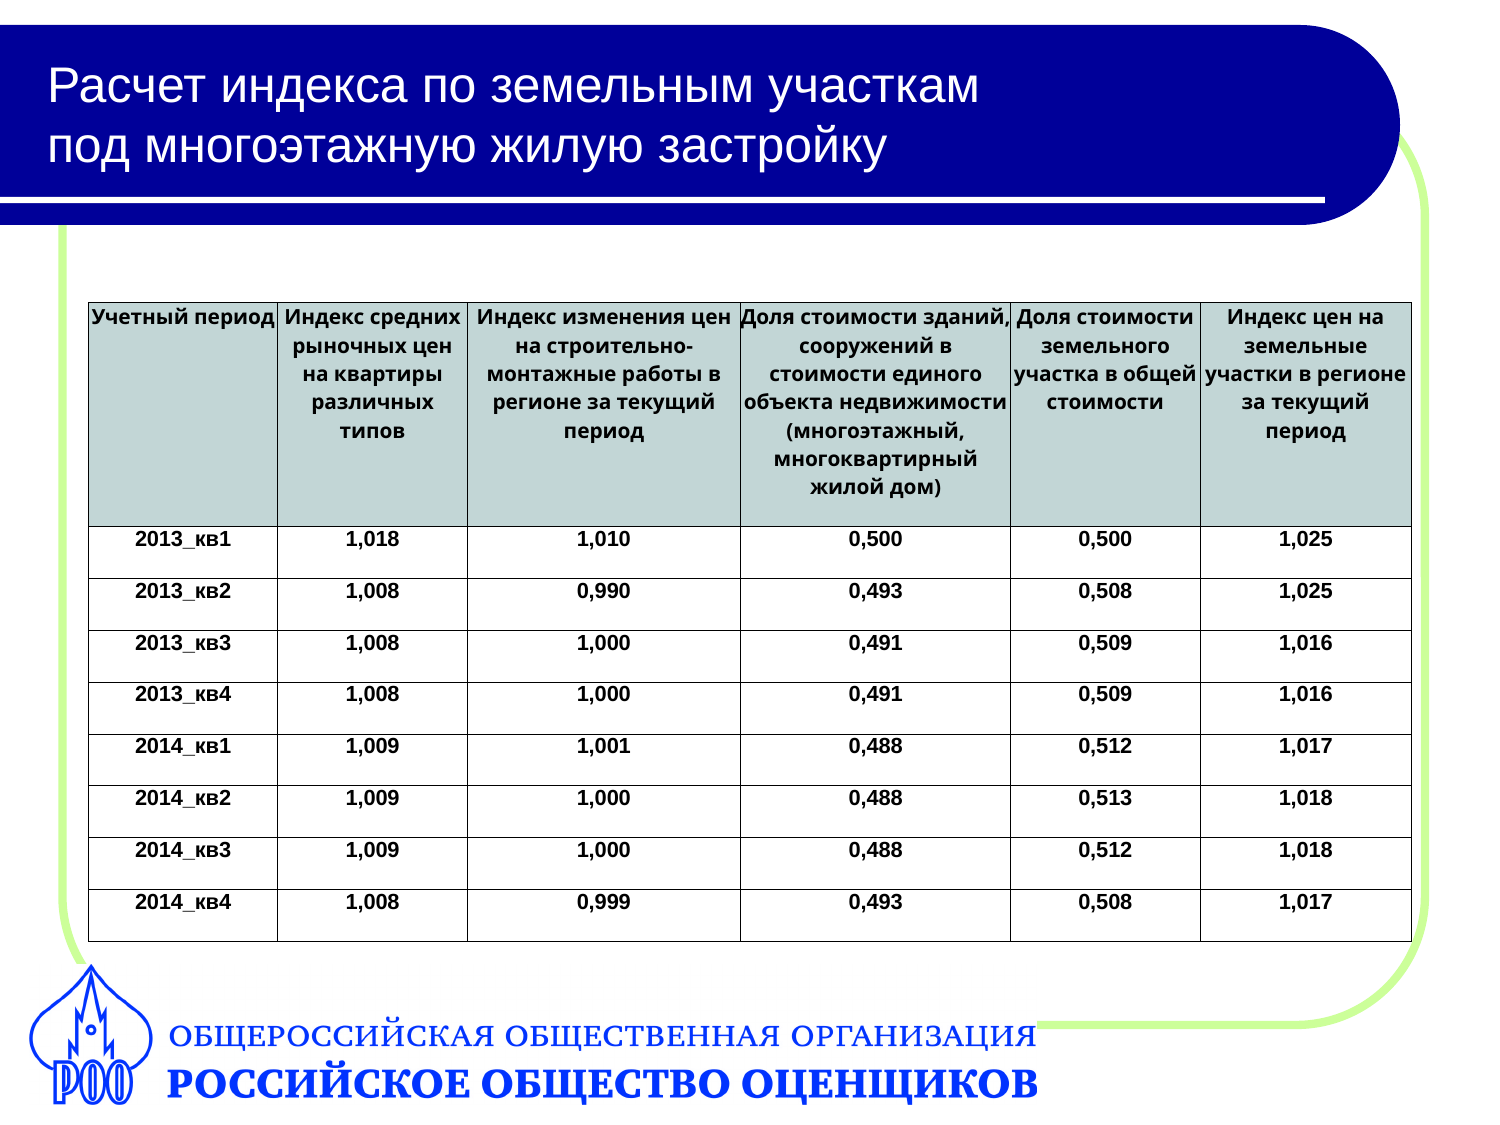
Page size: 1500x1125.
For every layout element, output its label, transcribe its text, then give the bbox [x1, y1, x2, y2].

table_header Доля стоимости зданий, сооружений в стоимости единого объекта недвижимости (многоэтажный, многоквартирный жилой дом) [741, 303, 1010, 526]
table_cell 2013_кв3 [89, 631, 277, 682]
table_cell 0,513 [1011, 786, 1200, 837]
table_cell 1,008 [278, 631, 467, 682]
table_header Индекс цен на земельные участки в регионе за текущий период [1201, 303, 1411, 526]
table_cell 0,493 [741, 579, 1010, 630]
table_cell 0,509 [1011, 631, 1200, 682]
table_cell 0,491 [741, 683, 1010, 734]
table_header Учетный период [89, 303, 277, 526]
table_cell 1,018 [278, 527, 467, 578]
table_cell 0,488 [741, 786, 1010, 837]
table_cell 1,001 [468, 735, 740, 785]
table_cell 1,016 [1201, 631, 1411, 682]
table_cell 0,508 [1011, 890, 1200, 941]
title Расчет индекса по земельным участкам под многоэтажную жилую застройку [32, 37, 1347, 188]
table_cell 2014_кв2 [89, 786, 277, 837]
table_cell 2014_кв3 [89, 838, 277, 889]
table_cell 0,488 [741, 838, 1010, 889]
table_header Доля стоимости земельного участка в общей стоимости [1011, 303, 1200, 526]
table_cell 1,009 [278, 838, 467, 889]
table_cell 0,512 [1011, 735, 1200, 785]
table_cell 0,500 [741, 527, 1010, 578]
table_cell 1,016 [1201, 683, 1411, 734]
table_cell 1,009 [278, 786, 467, 837]
table_cell 2014_кв4 [89, 890, 277, 941]
table_cell 0,990 [468, 579, 740, 630]
table_cell 1,009 [278, 735, 467, 785]
table_cell 1,000 [468, 786, 740, 837]
table_cell 1,008 [278, 890, 467, 941]
table_cell 1,010 [468, 527, 740, 578]
table_cell 2013_кв2 [89, 579, 277, 630]
table_cell 1,025 [1201, 579, 1411, 630]
table_cell 1,000 [468, 683, 740, 734]
table_cell 1,018 [1201, 786, 1411, 837]
table_cell 0,509 [1011, 683, 1200, 734]
table_cell 1,000 [468, 631, 740, 682]
table_cell 2013_кв1 [89, 527, 277, 578]
table_cell 0,493 [741, 890, 1010, 941]
table_cell 1,017 [1201, 890, 1411, 941]
table_cell 1,008 [278, 579, 467, 630]
table_cell 0,512 [1011, 838, 1200, 889]
table_cell 2013_кв4 [89, 683, 277, 734]
table_cell 1,000 [468, 838, 740, 889]
table_cell 1,025 [1201, 527, 1411, 578]
table_cell 0,999 [468, 890, 740, 941]
table_header Индекс изменения цен на строительно-монтажные работы в регионе за текущий период [468, 303, 740, 526]
table_cell 1,017 [1201, 735, 1411, 785]
table_cell 0,500 [1011, 527, 1200, 578]
table_cell 1,018 [1201, 838, 1411, 889]
picture [29, 964, 1037, 1105]
table_cell 2014_кв1 [89, 735, 277, 785]
table_cell 0,508 [1011, 579, 1200, 630]
table_cell 0,488 [741, 735, 1010, 785]
table_cell 1,008 [278, 683, 467, 734]
table_cell 0,491 [741, 631, 1010, 682]
table_header Индекс средних рыночных цен на квартиры различных типов [278, 303, 467, 526]
